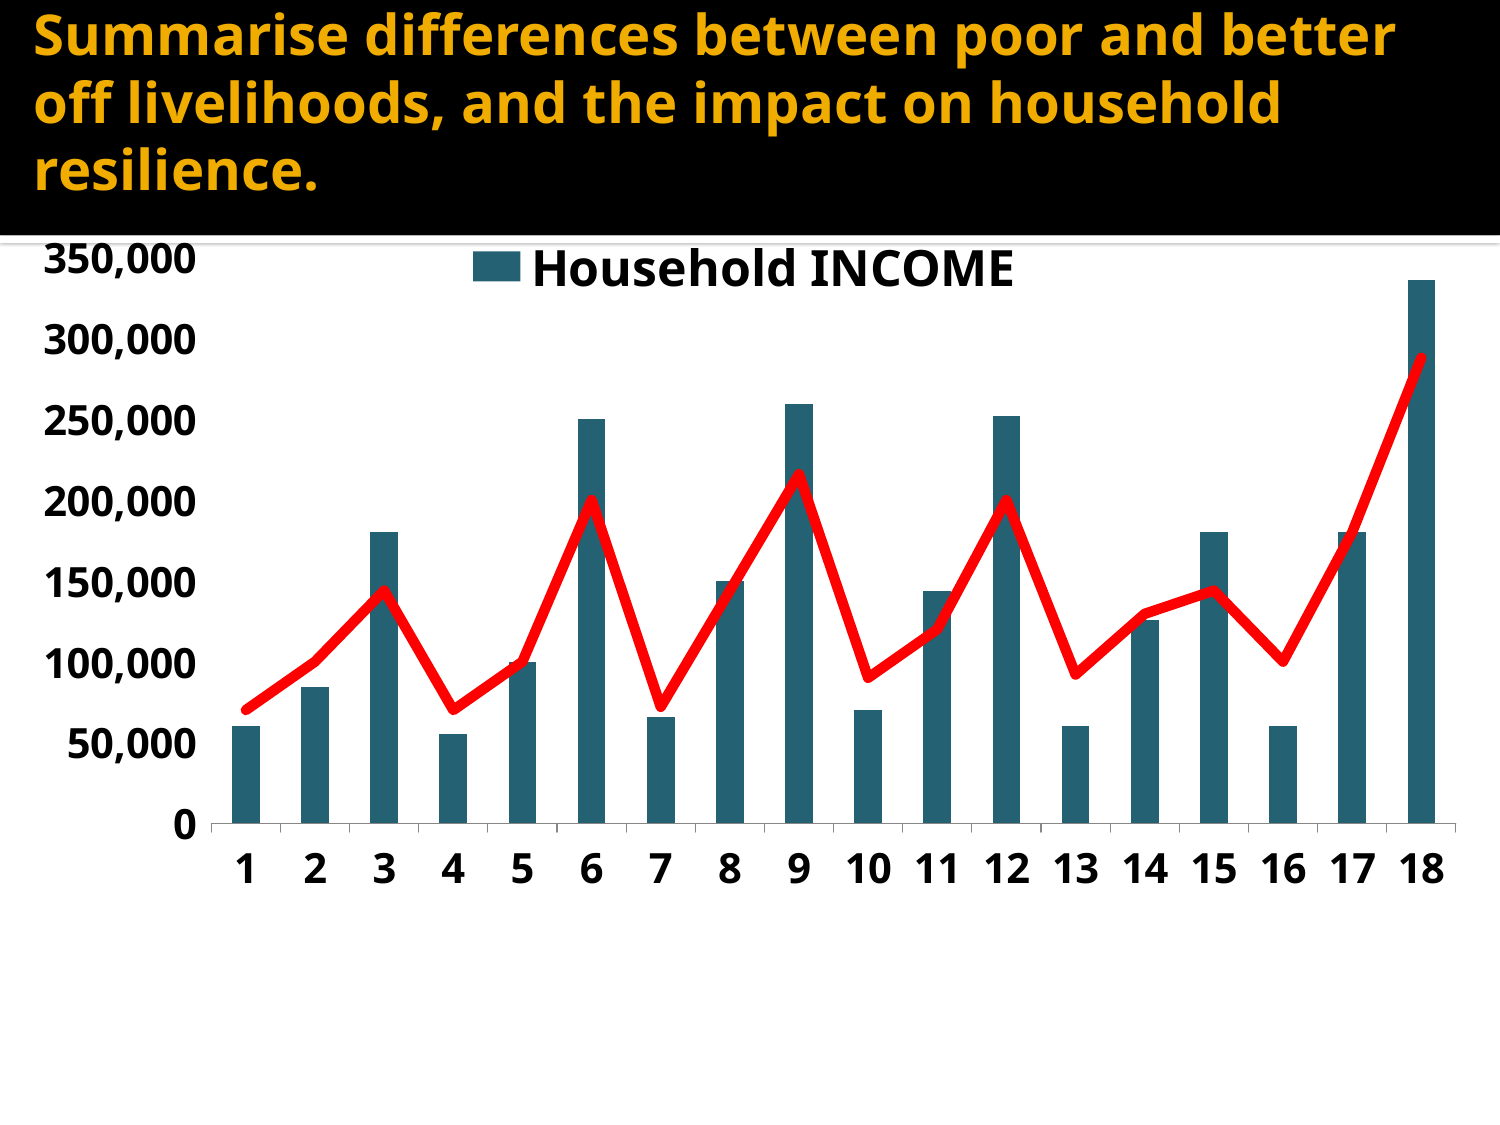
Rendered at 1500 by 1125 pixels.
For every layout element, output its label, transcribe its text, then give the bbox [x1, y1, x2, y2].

title Summarise differences between poor and better off livelihoods, and the impact on household resilience. [18, 7, 1481, 195]
chart [0, 223, 1500, 1125]
